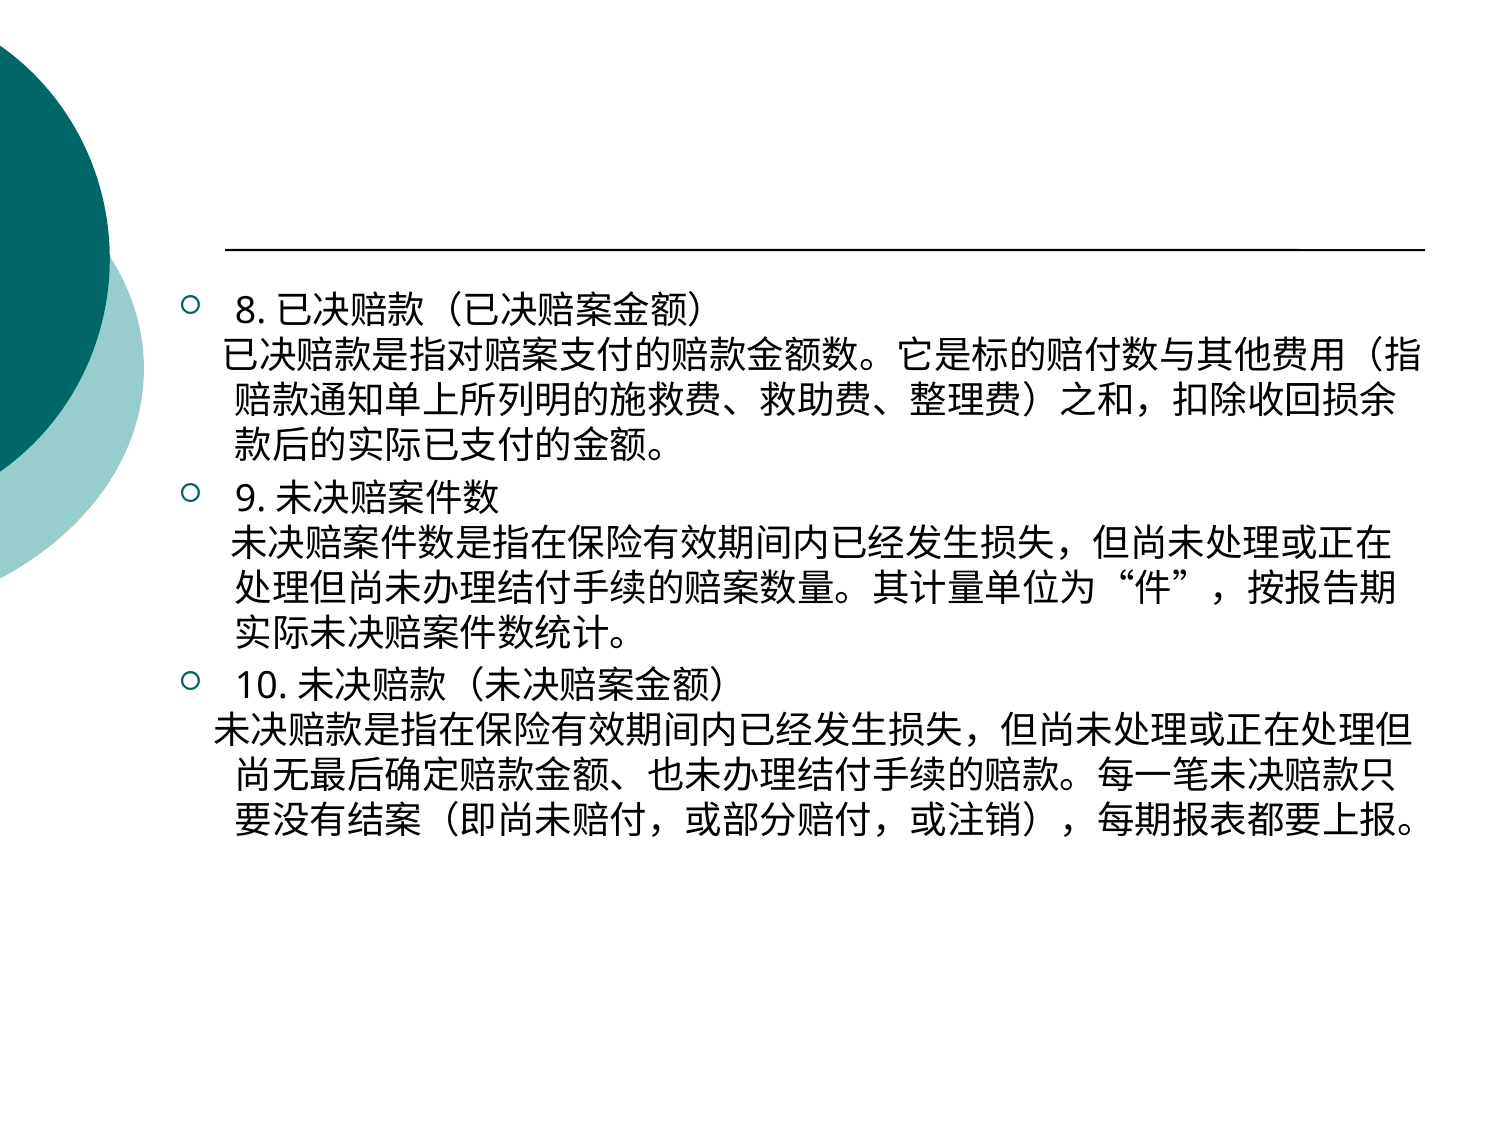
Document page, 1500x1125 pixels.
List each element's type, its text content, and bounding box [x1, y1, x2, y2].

text_box 8.已决赔款（已决赔案金额） 已决赔款是指对赔案支付的赔款金额数。它是标的赔付数与其他费用（指赔款通知单上所列明的施救费、救助费、整理费）之和，扣除收回损余款后的实际已支付的金额。 9.未决赔案件数 未决赔案件数是指在保险有效期间内已经发生损失，但尚未处理或正在处理但尚未办理结付手续的赔案数量。其计量单位为“件”，按报告期实际未决赔案件数统计。 10.未决赔款（未决赔案金额） 未决赔款是指在保险有效期间内已经发生损失，但尚未处理或正在处理但尚无最后确定赔款金额、也未办理结付手续的赔款。每一笔未决赔款只要没有结案（即尚未赔付，或部分赔付，或注销），每期报表都要上报。 [163, 278, 1442, 1055]
